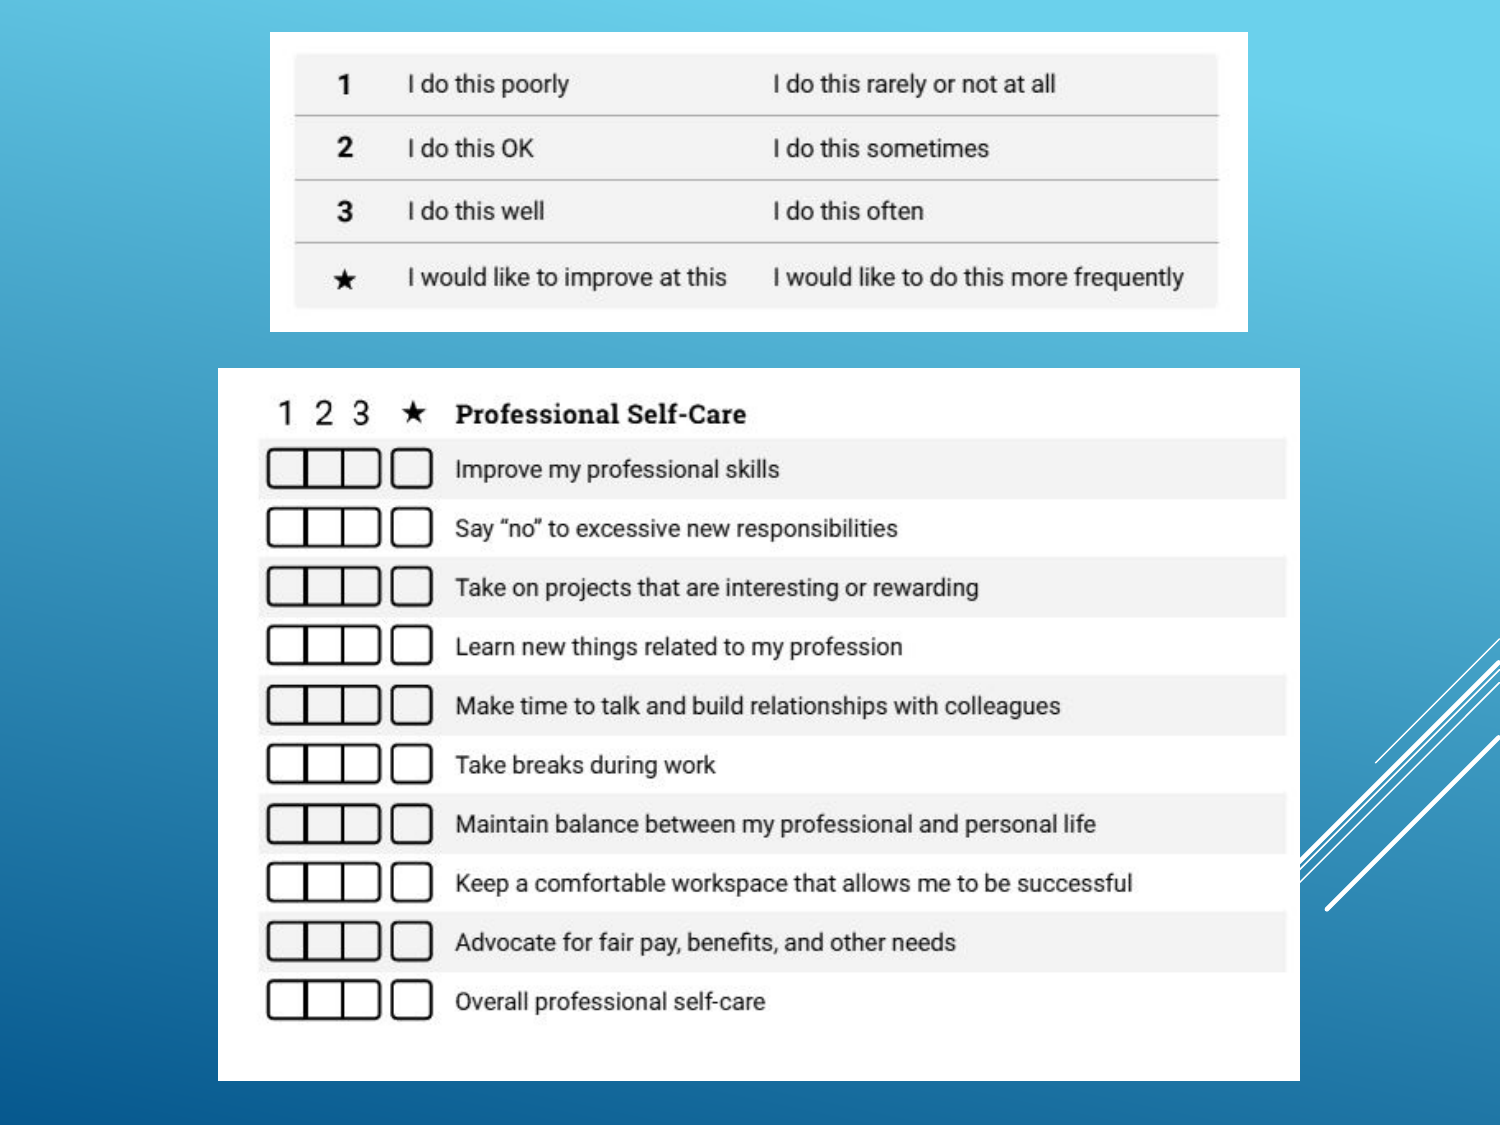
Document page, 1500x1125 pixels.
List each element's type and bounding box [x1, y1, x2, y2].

picture [218, 367, 1300, 1081]
picture [270, 32, 1248, 332]
